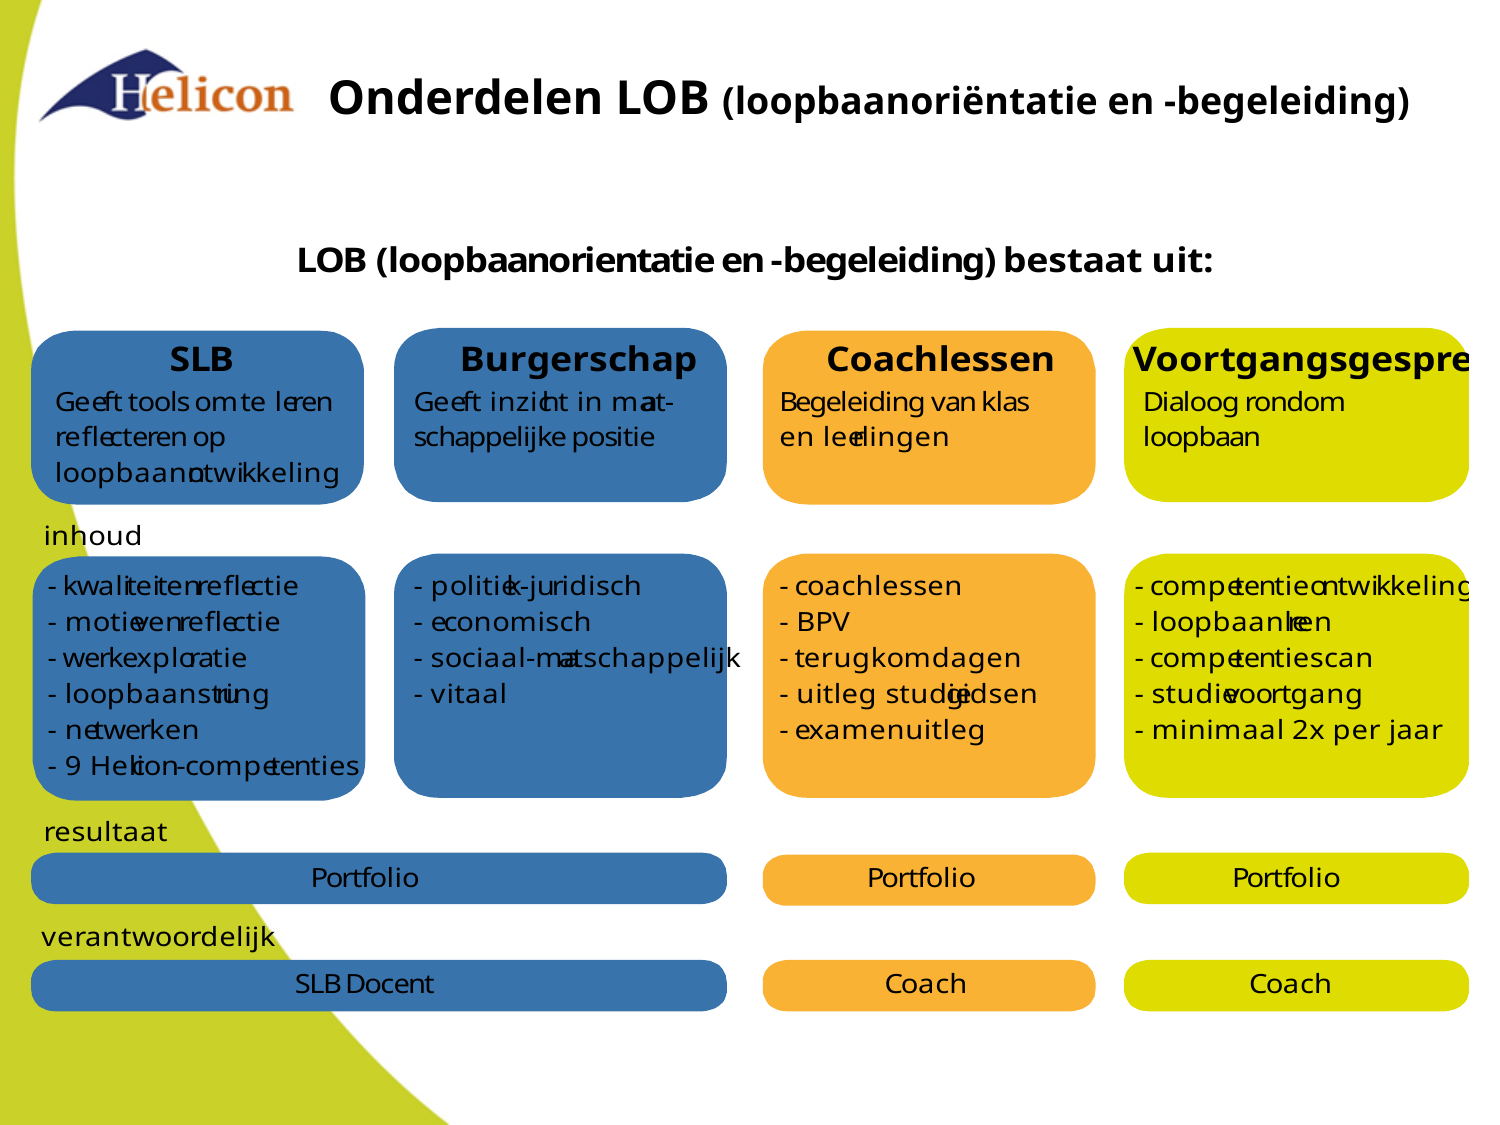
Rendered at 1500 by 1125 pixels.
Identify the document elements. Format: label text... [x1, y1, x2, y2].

text_box Onderdelen LOB (loopbaanoriëntatie en -begeleiding) [312, 42, 1469, 149]
picture [0, 0, 1500, 1125]
